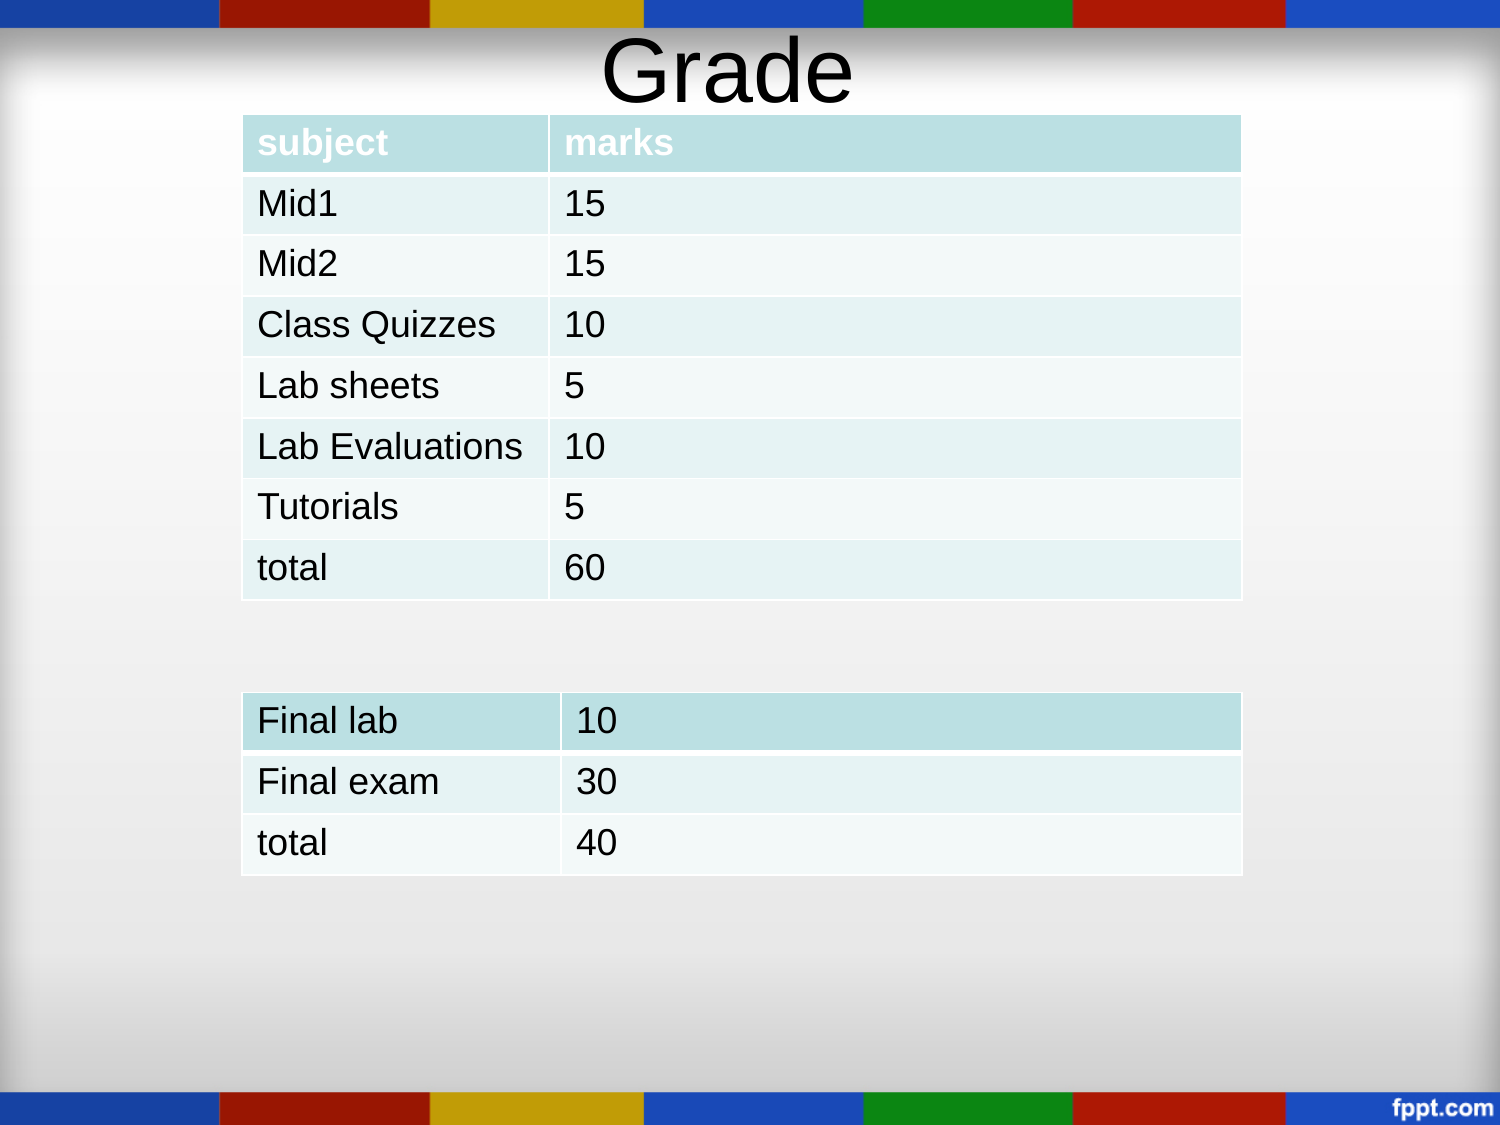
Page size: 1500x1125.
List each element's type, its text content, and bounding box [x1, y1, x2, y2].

title Grade [52, 0, 1404, 160]
table_cell 10 [550, 297, 1241, 356]
picture [0, 0, 1500, 1125]
table_cell Tutorials [243, 479, 548, 539]
table_cell 5 [550, 358, 1241, 417]
table_cell 60 [550, 540, 1241, 599]
table_cell Lab Evaluations [243, 419, 548, 478]
table_cell Lab sheets [243, 358, 548, 417]
table_cell 15 [550, 177, 1241, 234]
table_cell Final exam [243, 756, 560, 813]
table_cell 10 [550, 419, 1241, 478]
table_cell 5 [550, 479, 1241, 539]
table_header Final lab [243, 693, 560, 750]
table_header 10 [562, 693, 1241, 750]
table_cell 40 [562, 815, 1241, 874]
table_cell total [243, 815, 560, 874]
table_cell Mid2 [243, 236, 548, 295]
table_cell Mid1 [243, 177, 548, 234]
table_cell 30 [562, 756, 1241, 813]
table_header subject [243, 115, 548, 172]
table_cell total [243, 540, 548, 599]
table_cell Class Quizzes [243, 297, 548, 356]
table_header marks [550, 115, 1241, 172]
table_cell 15 [550, 236, 1241, 295]
